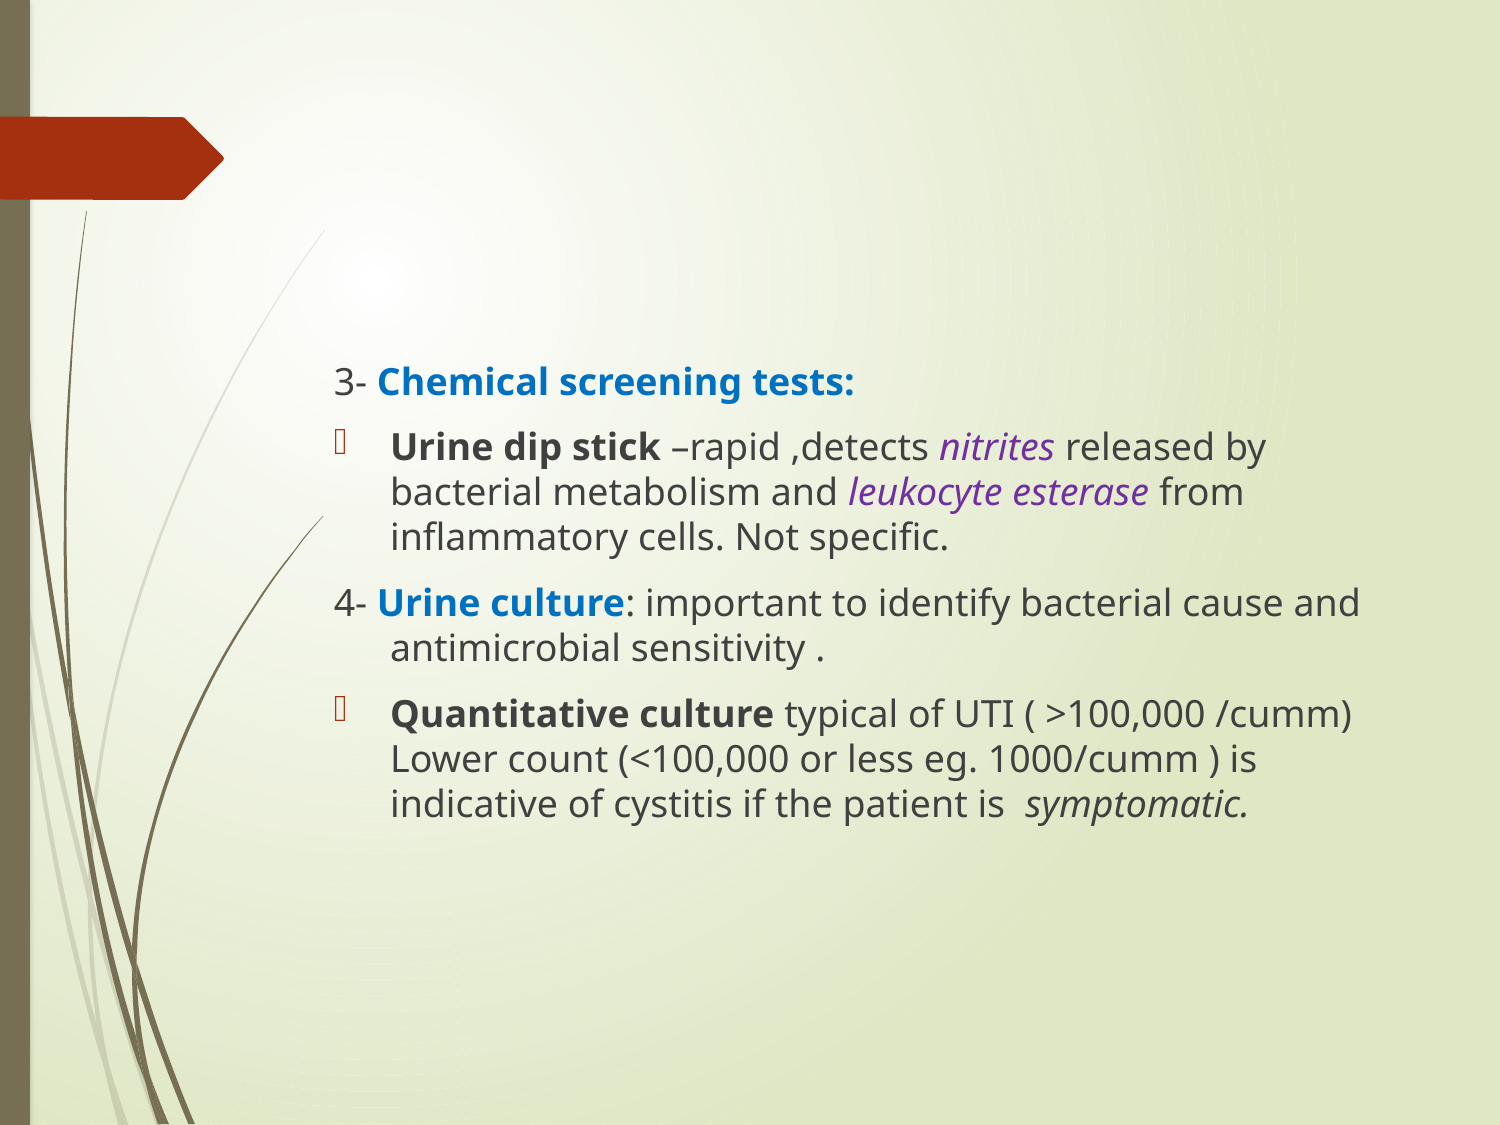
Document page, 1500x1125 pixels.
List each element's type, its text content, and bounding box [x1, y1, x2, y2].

list 3- Chemical screening tests: Urine dip stick –rapid ,detects nitrites released by bacterial metabolism and leukocyte esterase from inflammatory cells. Not specific. 4- Urine culture: important to identify bacterial cause and antimicrobial sensitivity . Quantitative culture typical of UTI ( >100,000 /cumm) Lower count (<100,000 or less eg. 1000/cumm ) is indicative of cystitis if the patient is symptomatic. [318, 350, 1400, 970]
